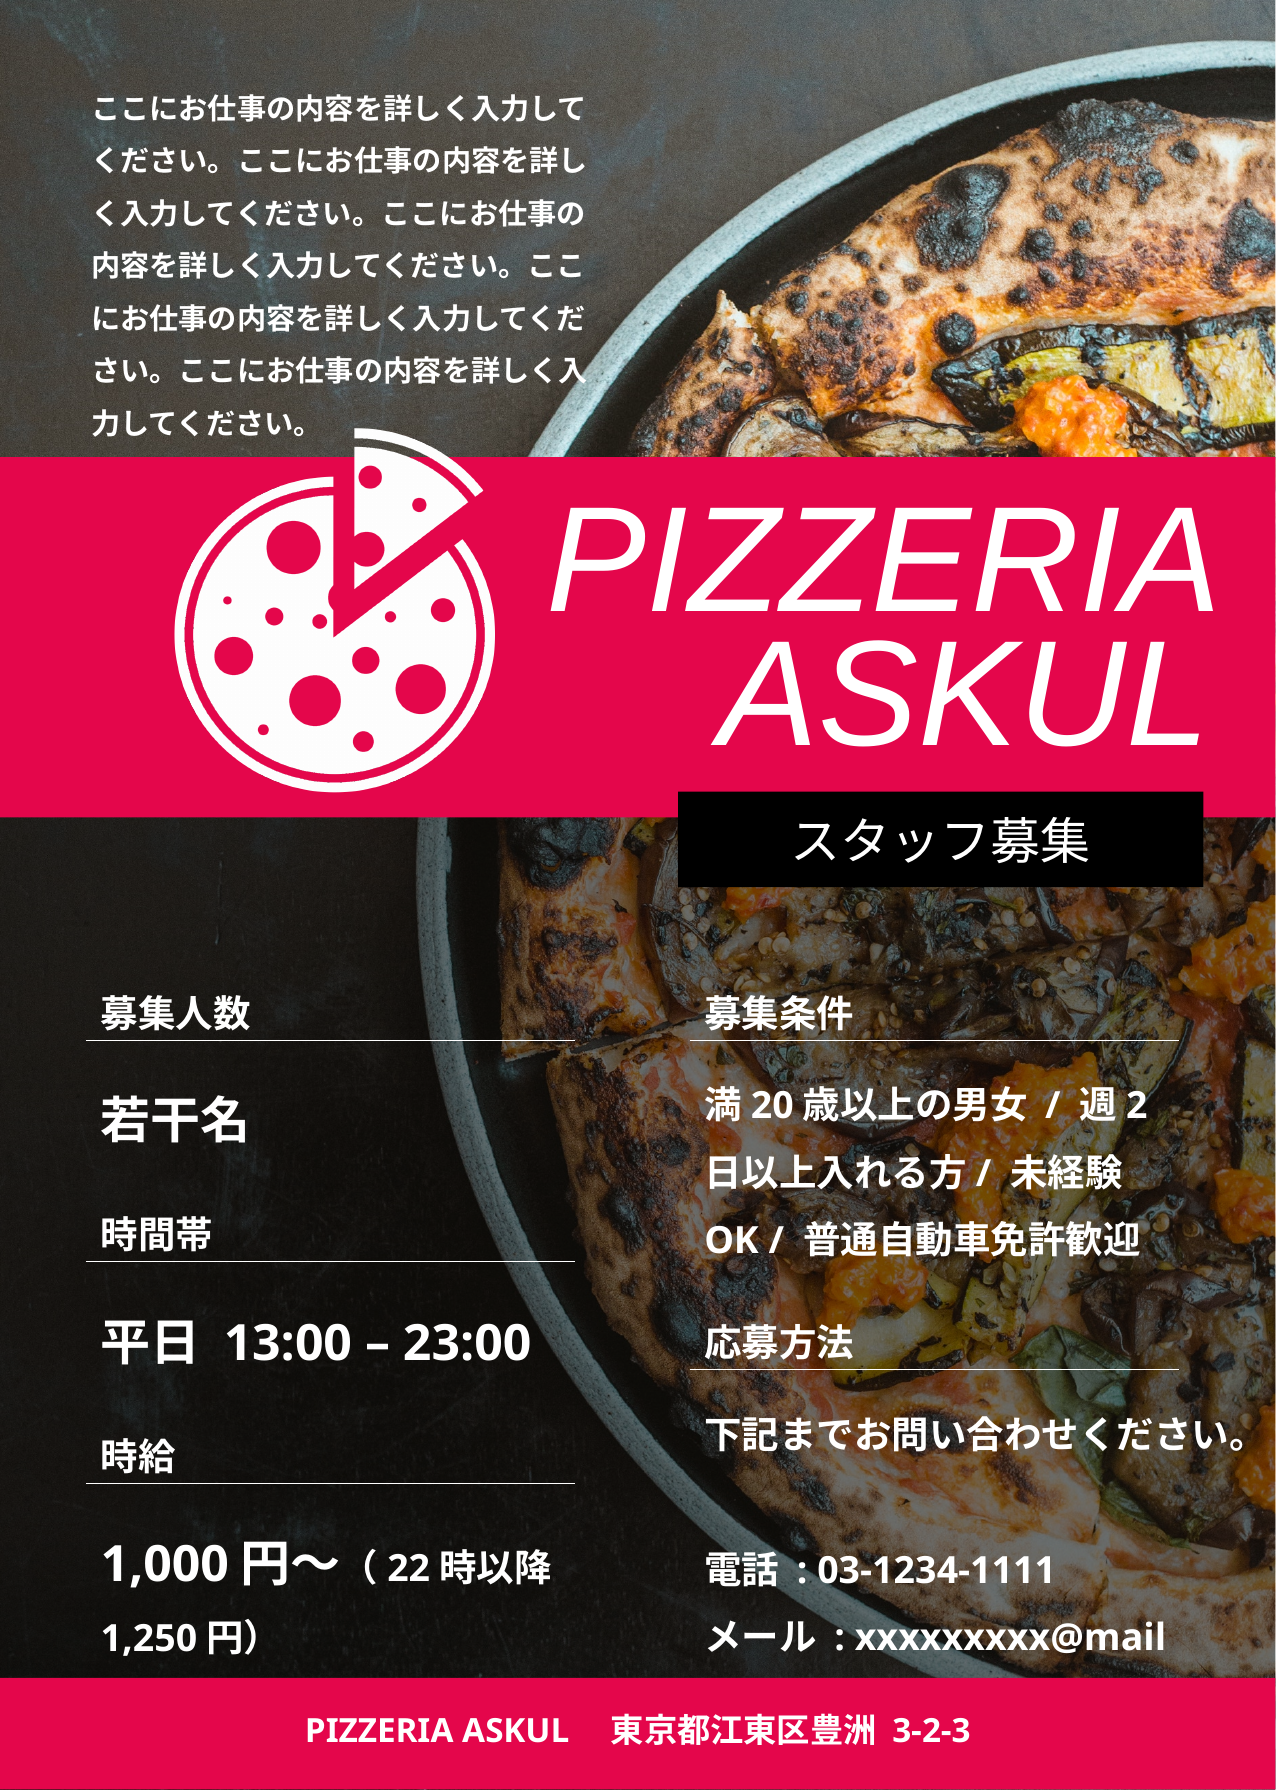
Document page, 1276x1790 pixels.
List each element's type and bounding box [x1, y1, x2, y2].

text_box [85, 959, 575, 1144]
text_box [85, 1402, 647, 1601]
text_box [689, 1289, 1251, 1601]
text_box [689, 959, 1179, 1261]
text_box [85, 1181, 575, 1365]
picture [0, 0, 1276, 1790]
